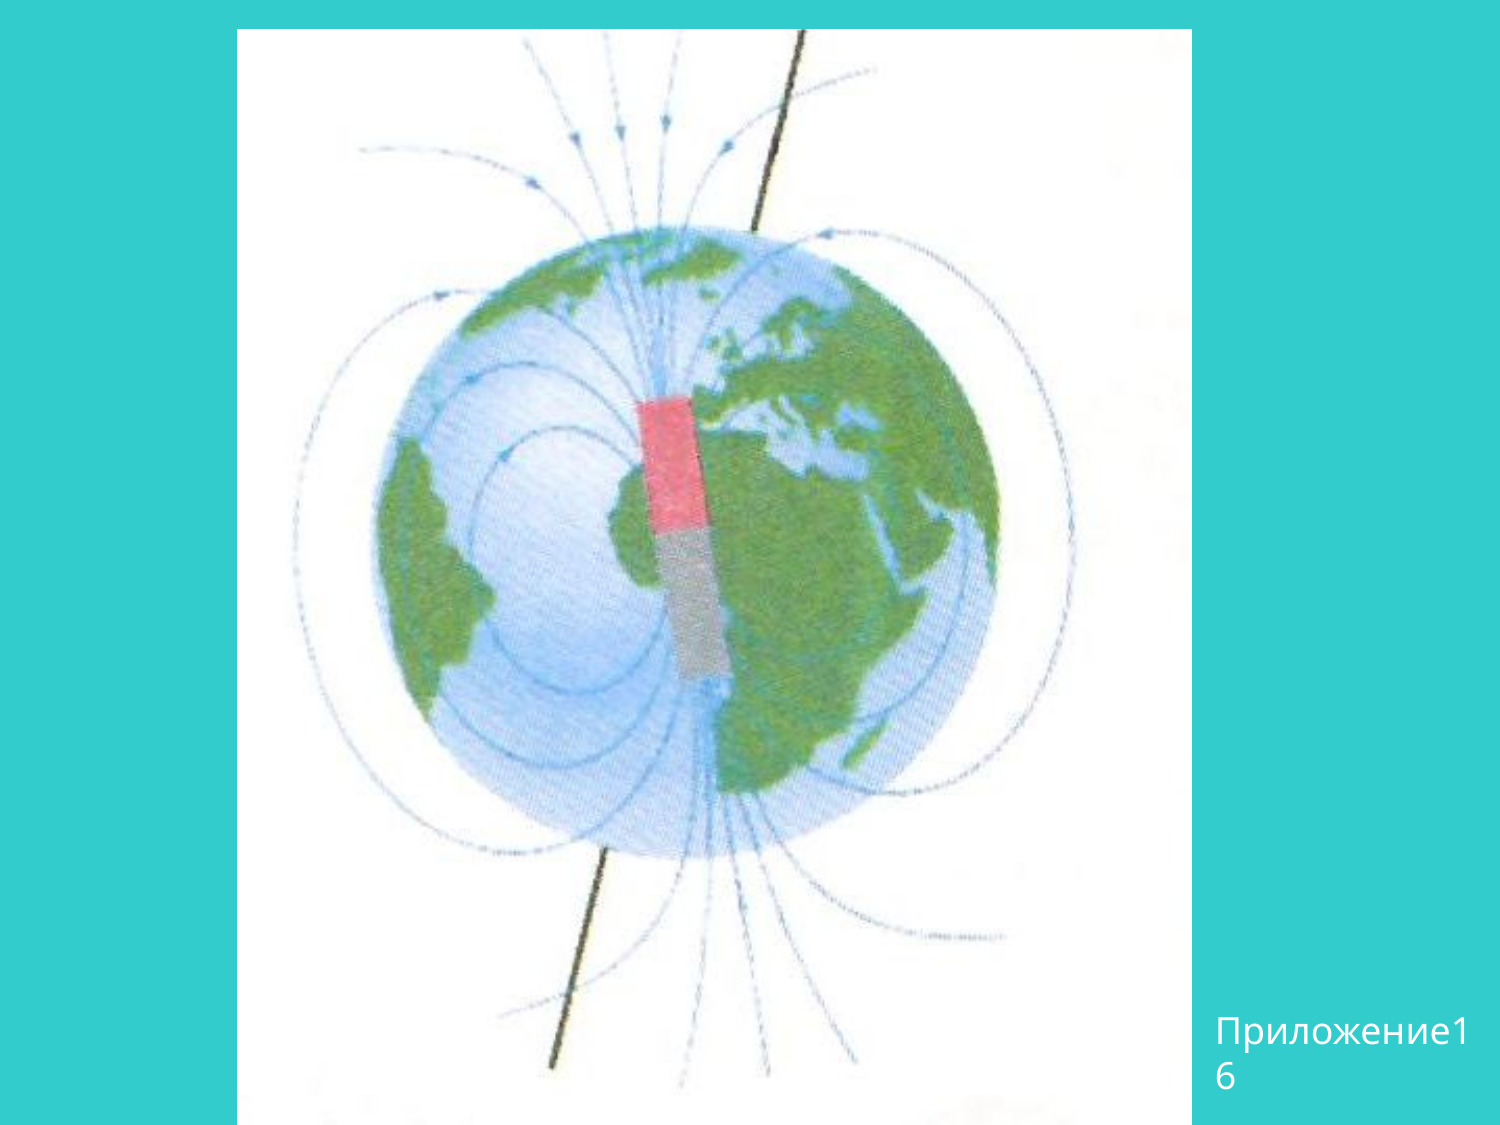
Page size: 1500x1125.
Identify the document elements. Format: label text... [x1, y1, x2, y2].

picture [237, 28, 1192, 1125]
text_box Приложение16 [1199, 999, 1500, 1125]
